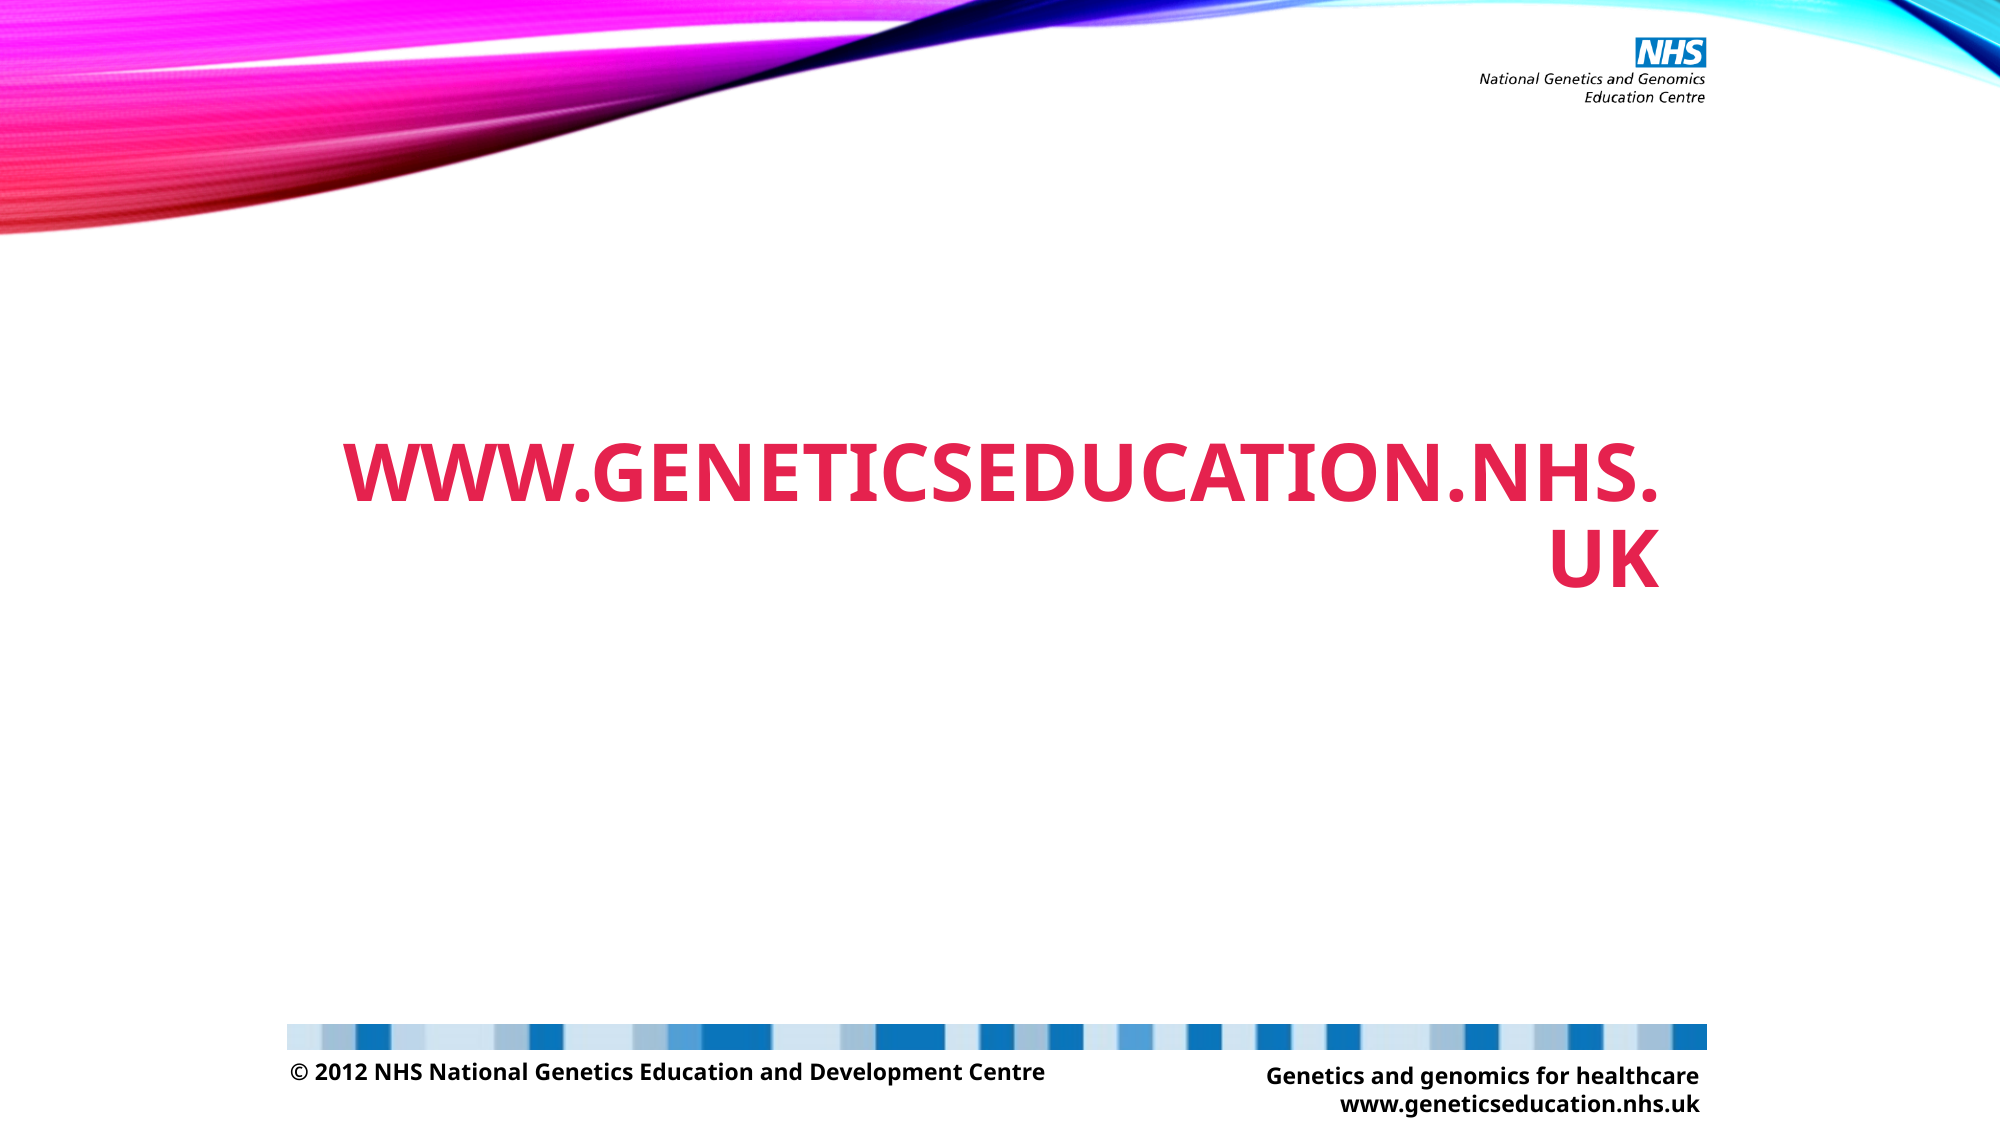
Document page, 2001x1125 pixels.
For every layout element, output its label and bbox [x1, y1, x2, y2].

picture [1890, 0, 2000, 75]
picture [1910, 0, 2000, 45]
picture [0, 0, 2000, 237]
text_box [274, 34, 1716, 1125]
